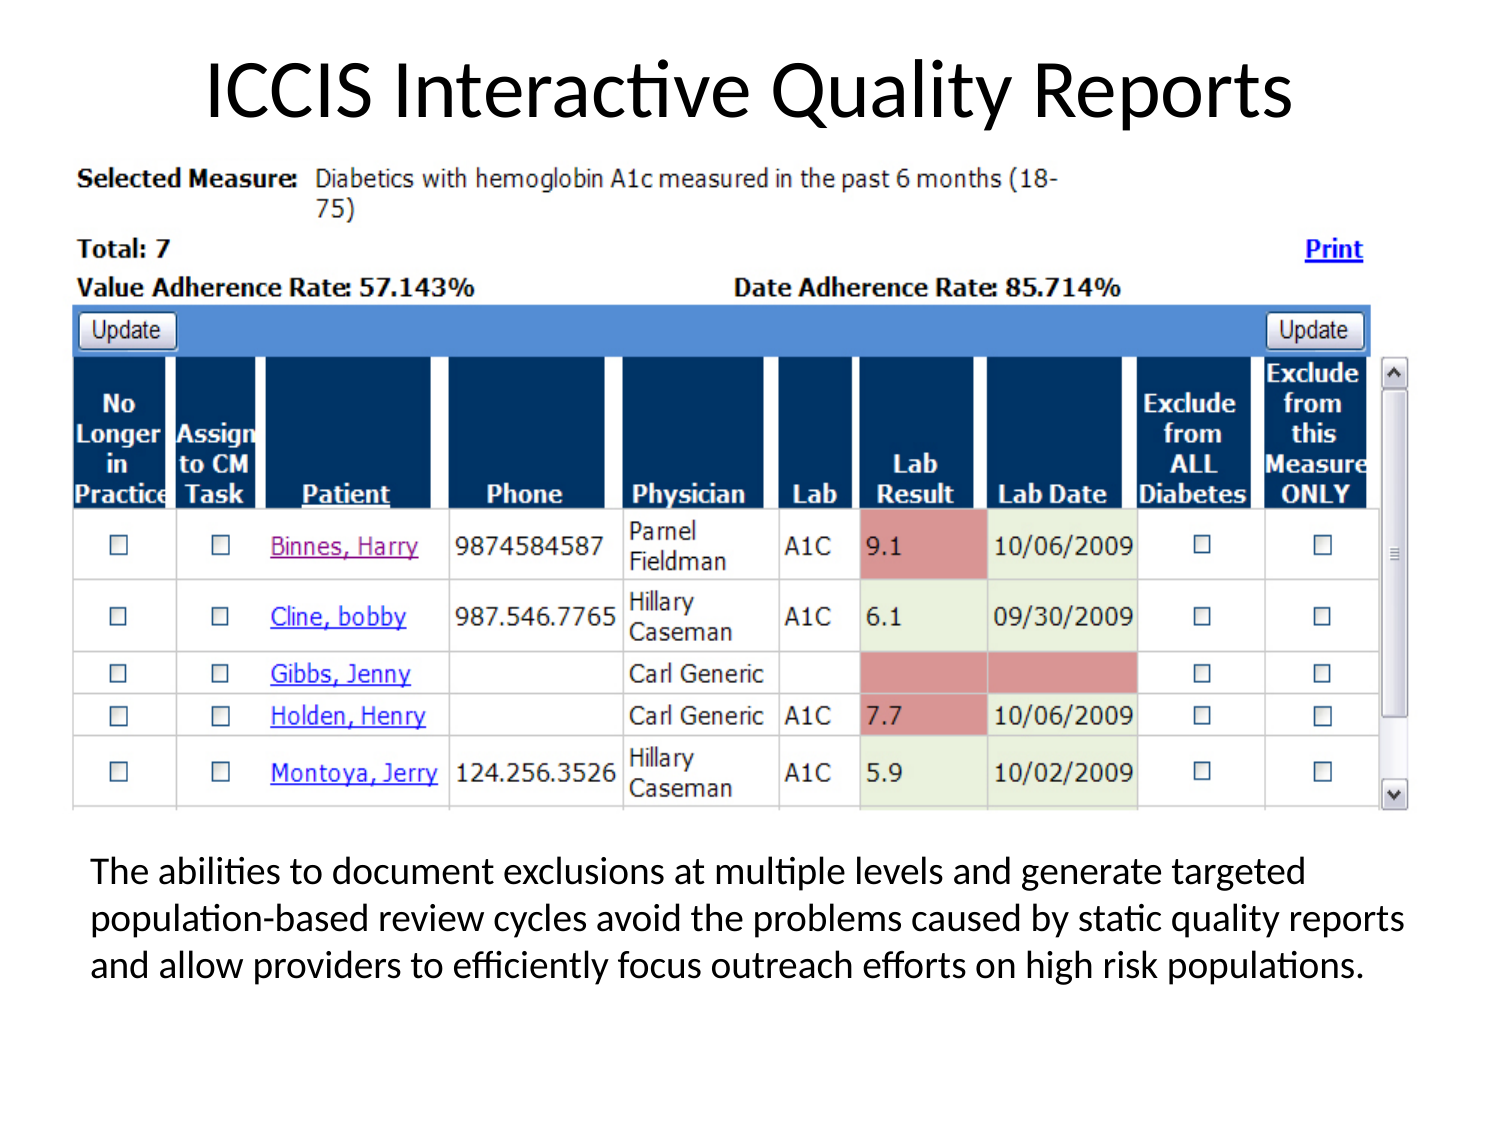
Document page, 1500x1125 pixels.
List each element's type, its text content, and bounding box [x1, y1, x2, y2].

title ICCIS Interactive Quality Reports [75, 45, 1425, 157]
list The abilities to document exclusions at multiple levels and generate targeted population-based review cycles avoid the problems caused by static quality reports and allow providers to efficiently focus outreach efforts on high risk populations. [75, 837, 1425, 1005]
picture [62, 158, 1426, 814]
